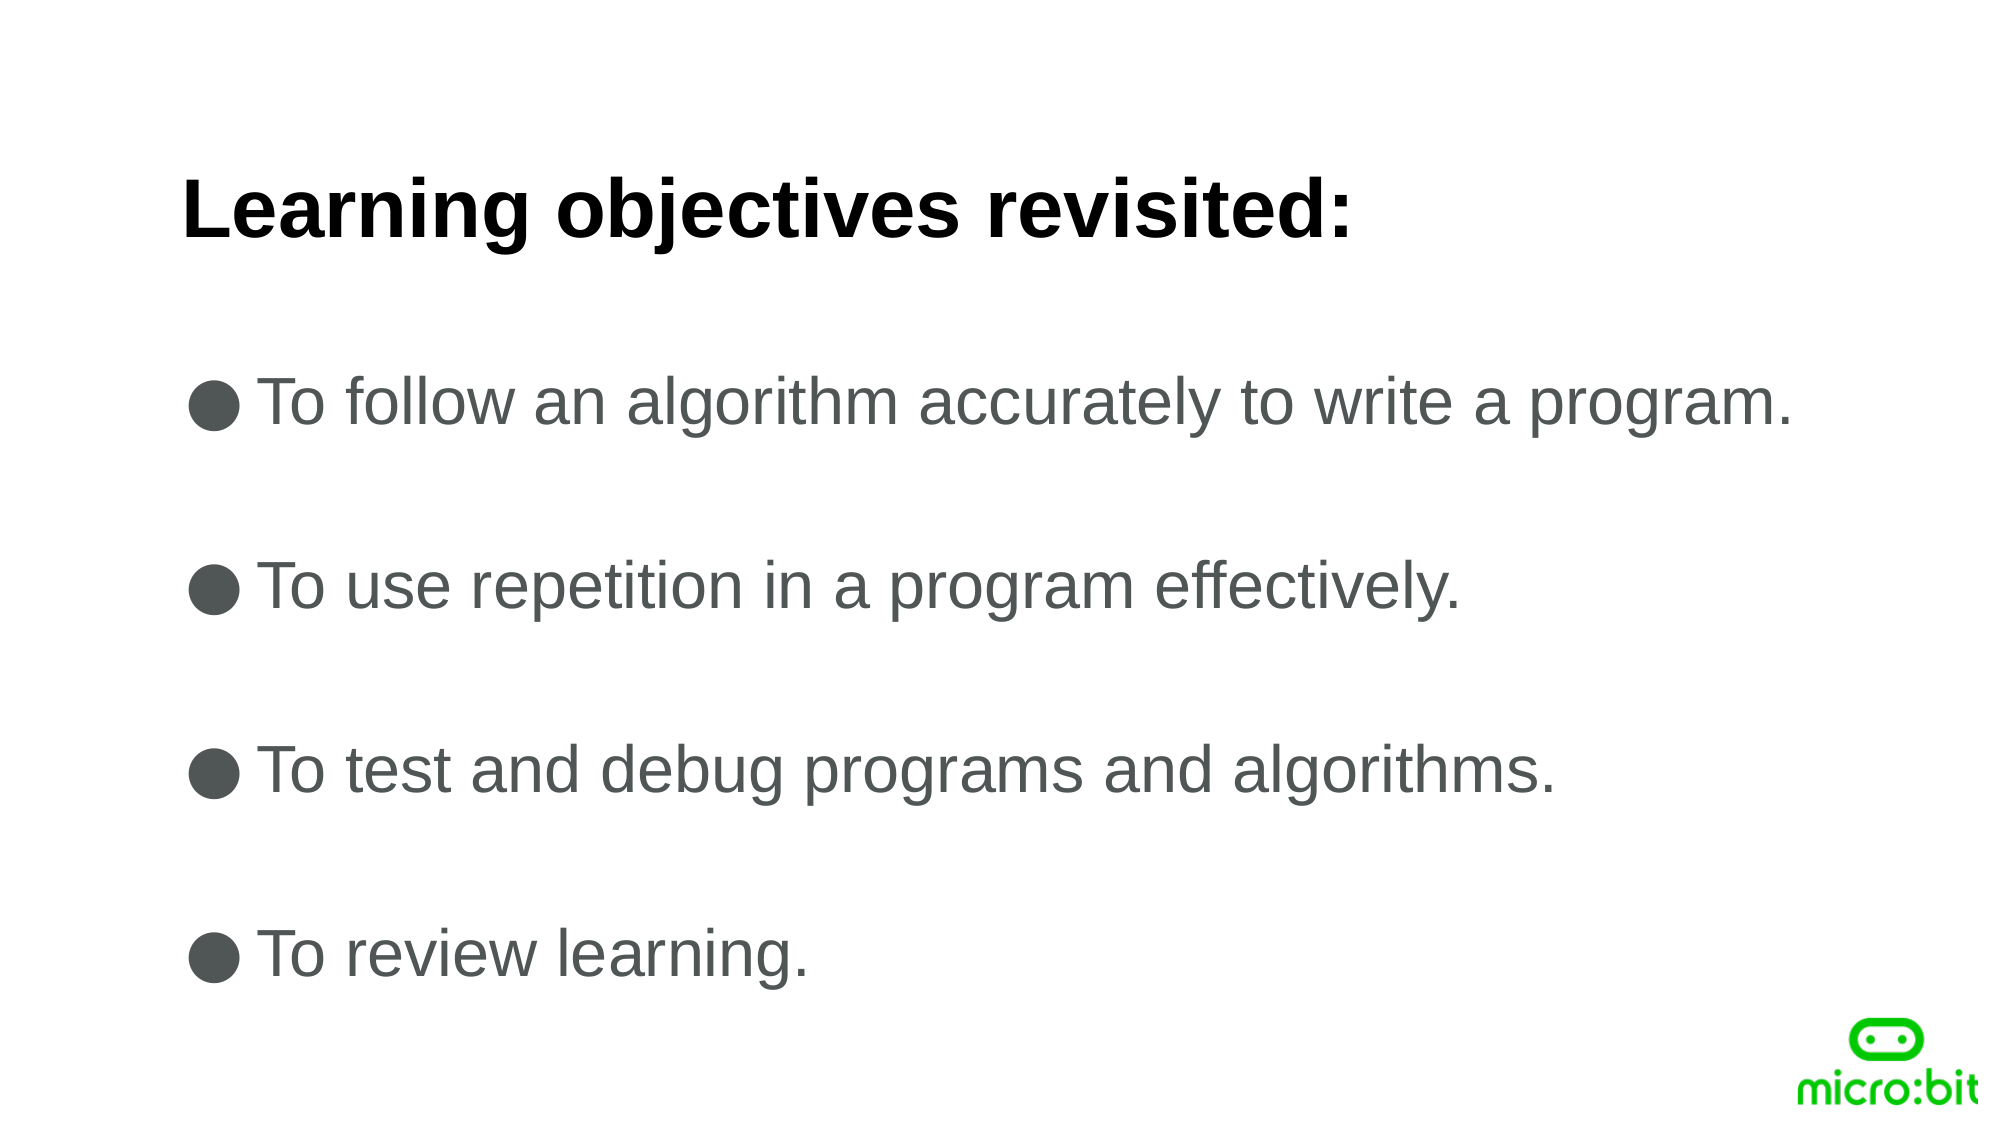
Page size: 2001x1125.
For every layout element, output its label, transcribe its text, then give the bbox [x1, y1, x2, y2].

text_box Learning objectives revisited: To follow an algorithm accurately to write a program. To use repetition in a program effectively. To test and debug programs and algorithms. To review learning. [166, 60, 1918, 884]
picture [1797, 1017, 1978, 1106]
